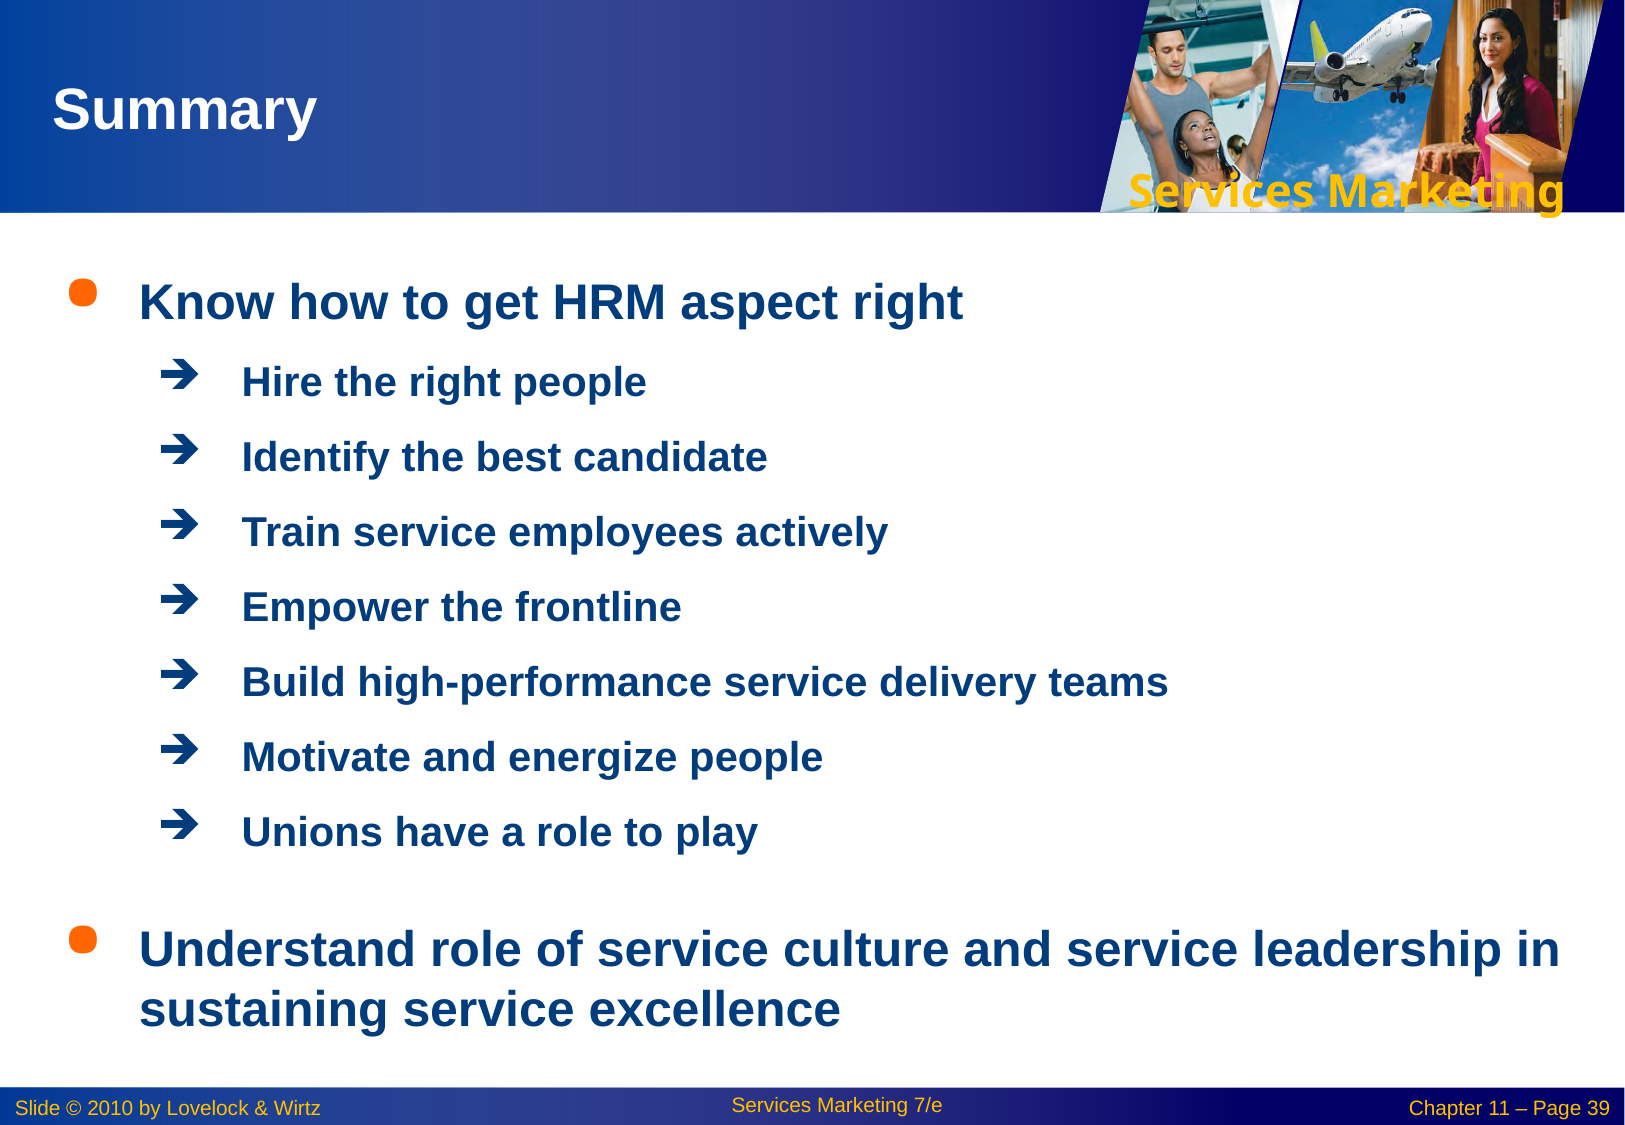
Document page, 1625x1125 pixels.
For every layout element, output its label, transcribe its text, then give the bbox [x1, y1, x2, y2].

picture [1546, 187, 1556, 202]
title Summary [36, 37, 1088, 176]
picture [1162, 186, 1172, 192]
picture [1100, 0, 1604, 213]
list Know how to get HRM aspect right Hire the right people Identify the best candidate Train service employees actively Empower the frontline Build high-performance service delivery teams Motivate and energize people Unions have a role to play Understand role of service culture and service leadership in sustaining service excellence [49, 261, 1588, 1051]
